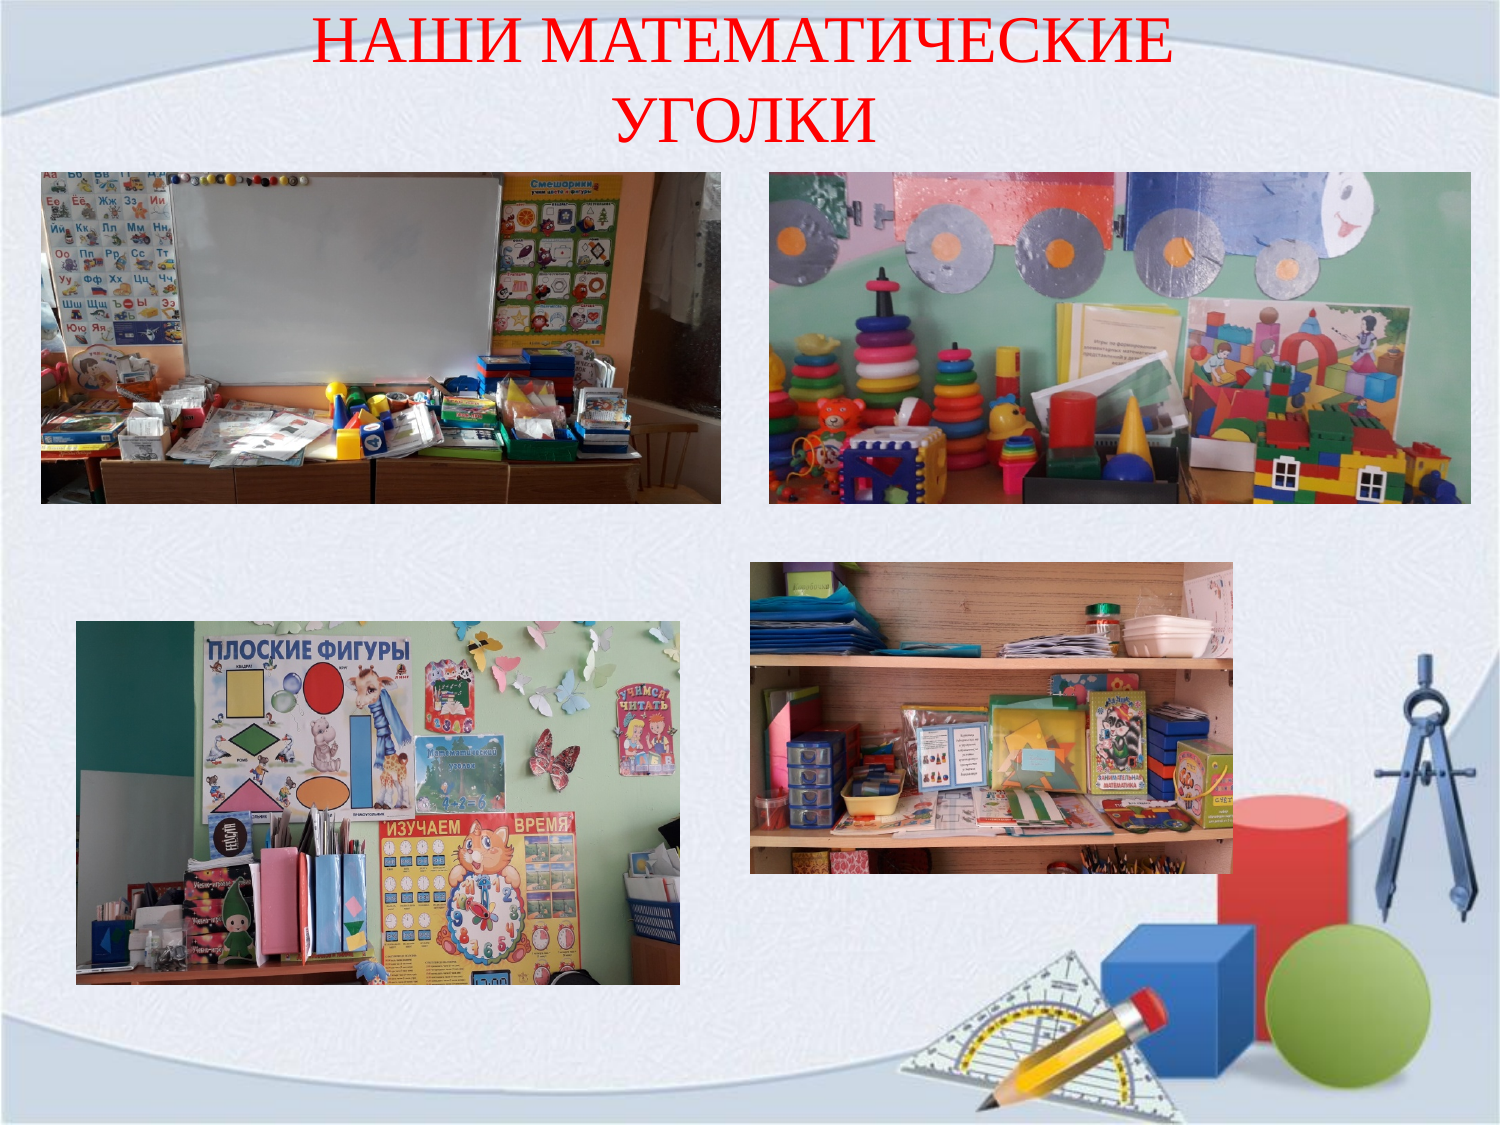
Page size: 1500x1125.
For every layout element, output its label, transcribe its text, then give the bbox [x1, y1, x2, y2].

text_box НАШИ МАТЕМАТИЧЕСКИЕ УГОЛКИ [159, 0, 1329, 152]
picture [0, 0, 1500, 1125]
